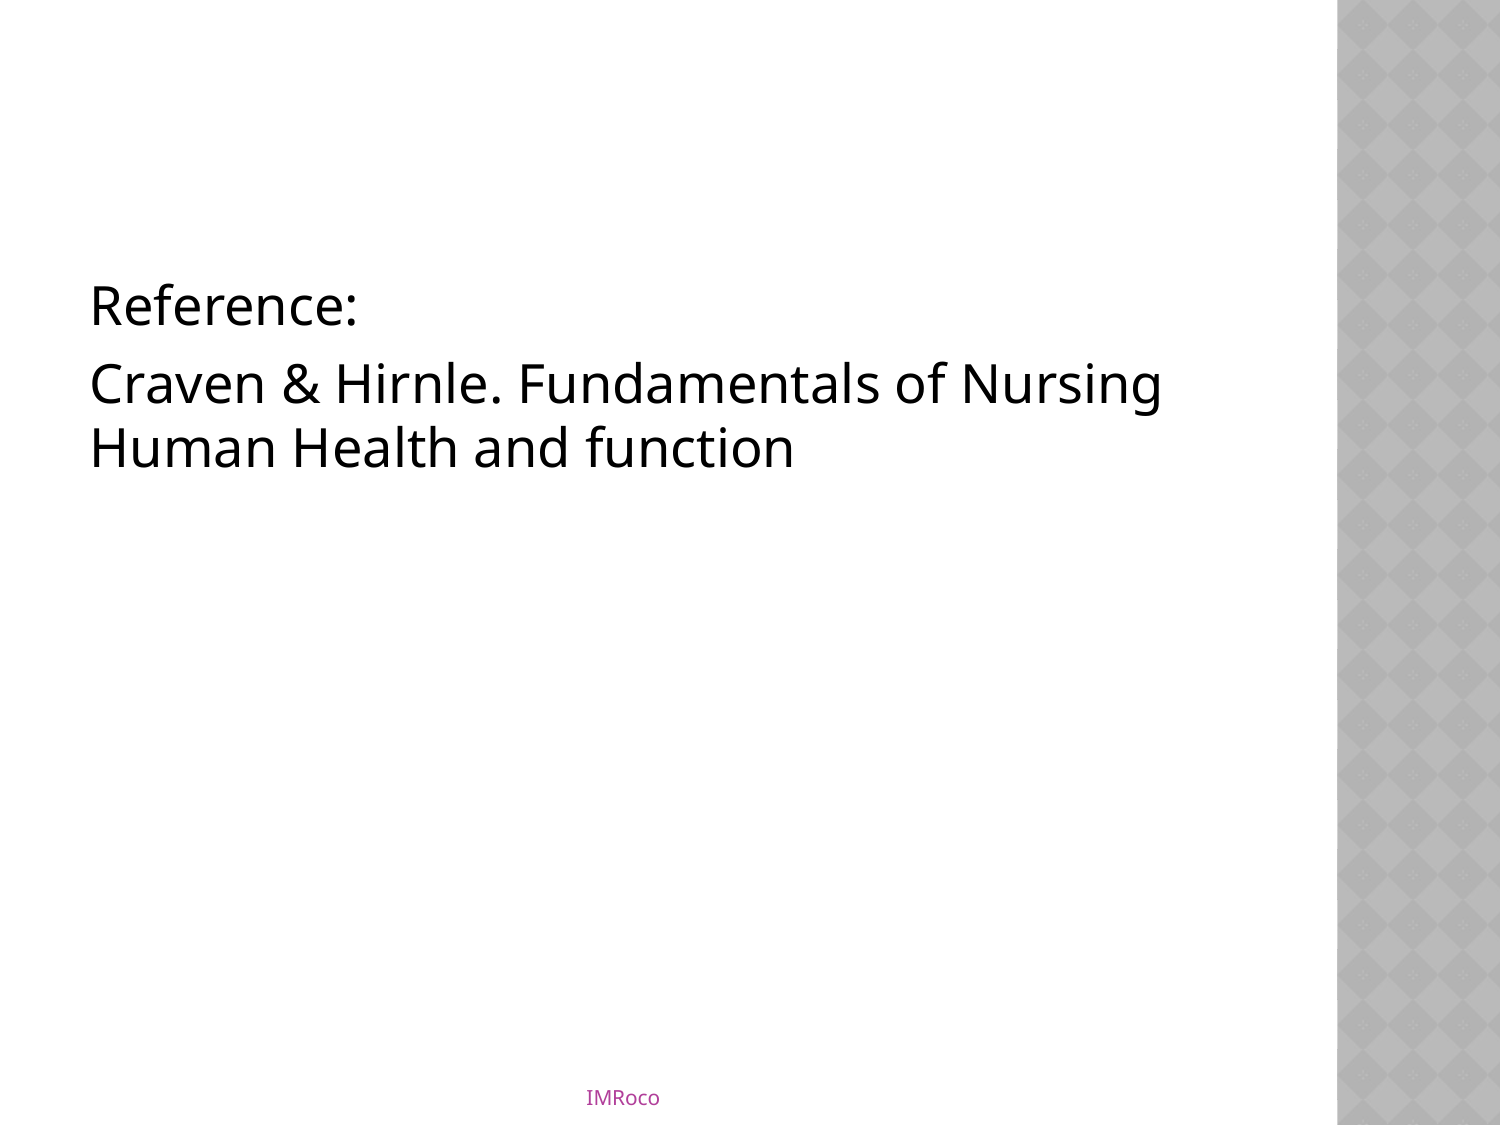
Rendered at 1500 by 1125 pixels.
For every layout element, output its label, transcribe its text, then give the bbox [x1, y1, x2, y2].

footer IMRoco [75, 1075, 675, 1114]
list Reference: Craven & Hirnle. Fundamentals of Nursing Human Health and function [75, 264, 1263, 1059]
